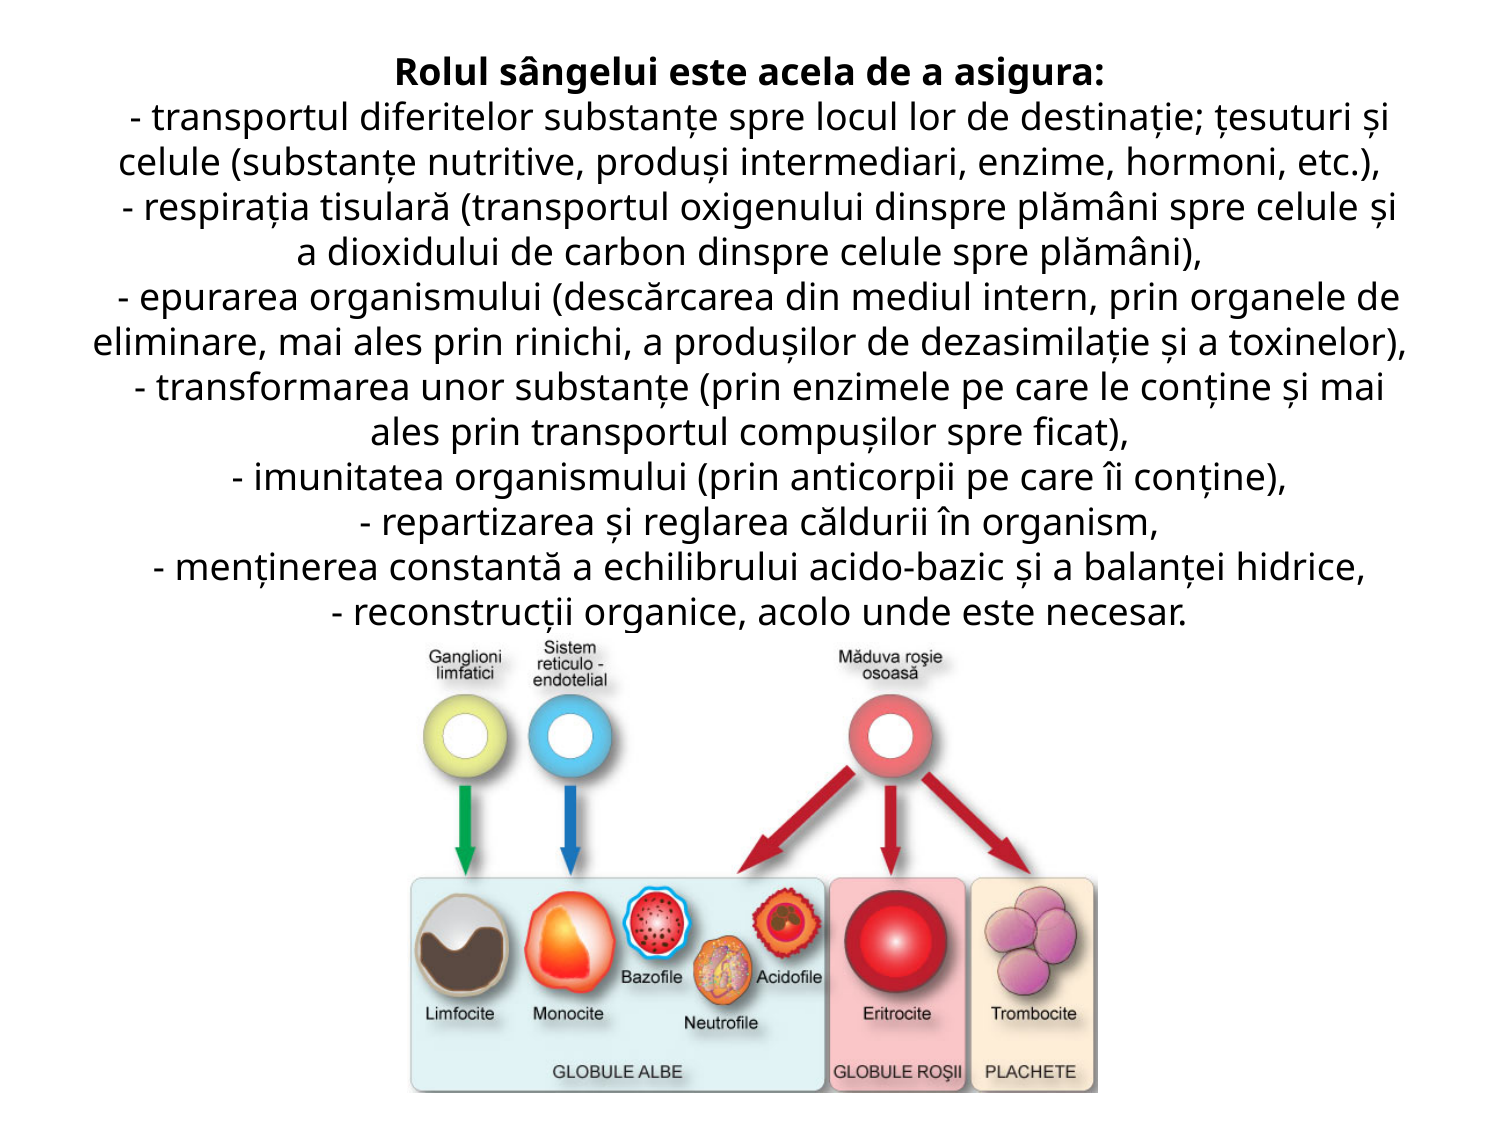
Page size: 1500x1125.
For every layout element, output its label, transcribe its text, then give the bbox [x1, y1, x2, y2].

title Rolul sângelui este acela de a asigura: - transportul diferitelor substanţe spre locul lor de destinaţie; ţesuturi şi celule (substanţe nutritive, produşi intermediari, enzime, hormoni, etc.), - respiraţia tisulară (transportul oxigenului dinspre plămâni spre celule şi a dioxidului de carbon dinspre celule spre plămâni), - epurarea organismului (descărcarea din mediul intern, prin organele de eliminare, mai ales prin rinichi, a produşilor de dezasimilaţie şi a toxinelor), - transformarea unor substanţe (prin enzimele pe care le conţine şi mai ales prin transportul compuşilor spre ficat), - imunitatea organismului (prin anticorpii pe care îi conţine), - repartizarea şi reglarea căldurii în organism, - menţinerea constantă a echilibrului acido-bazic şi a balanţei hidrice, - reconstrucţii organice, acolo unde este necesar. [74, 44, 1426, 681]
picture [407, 633, 1098, 1094]
